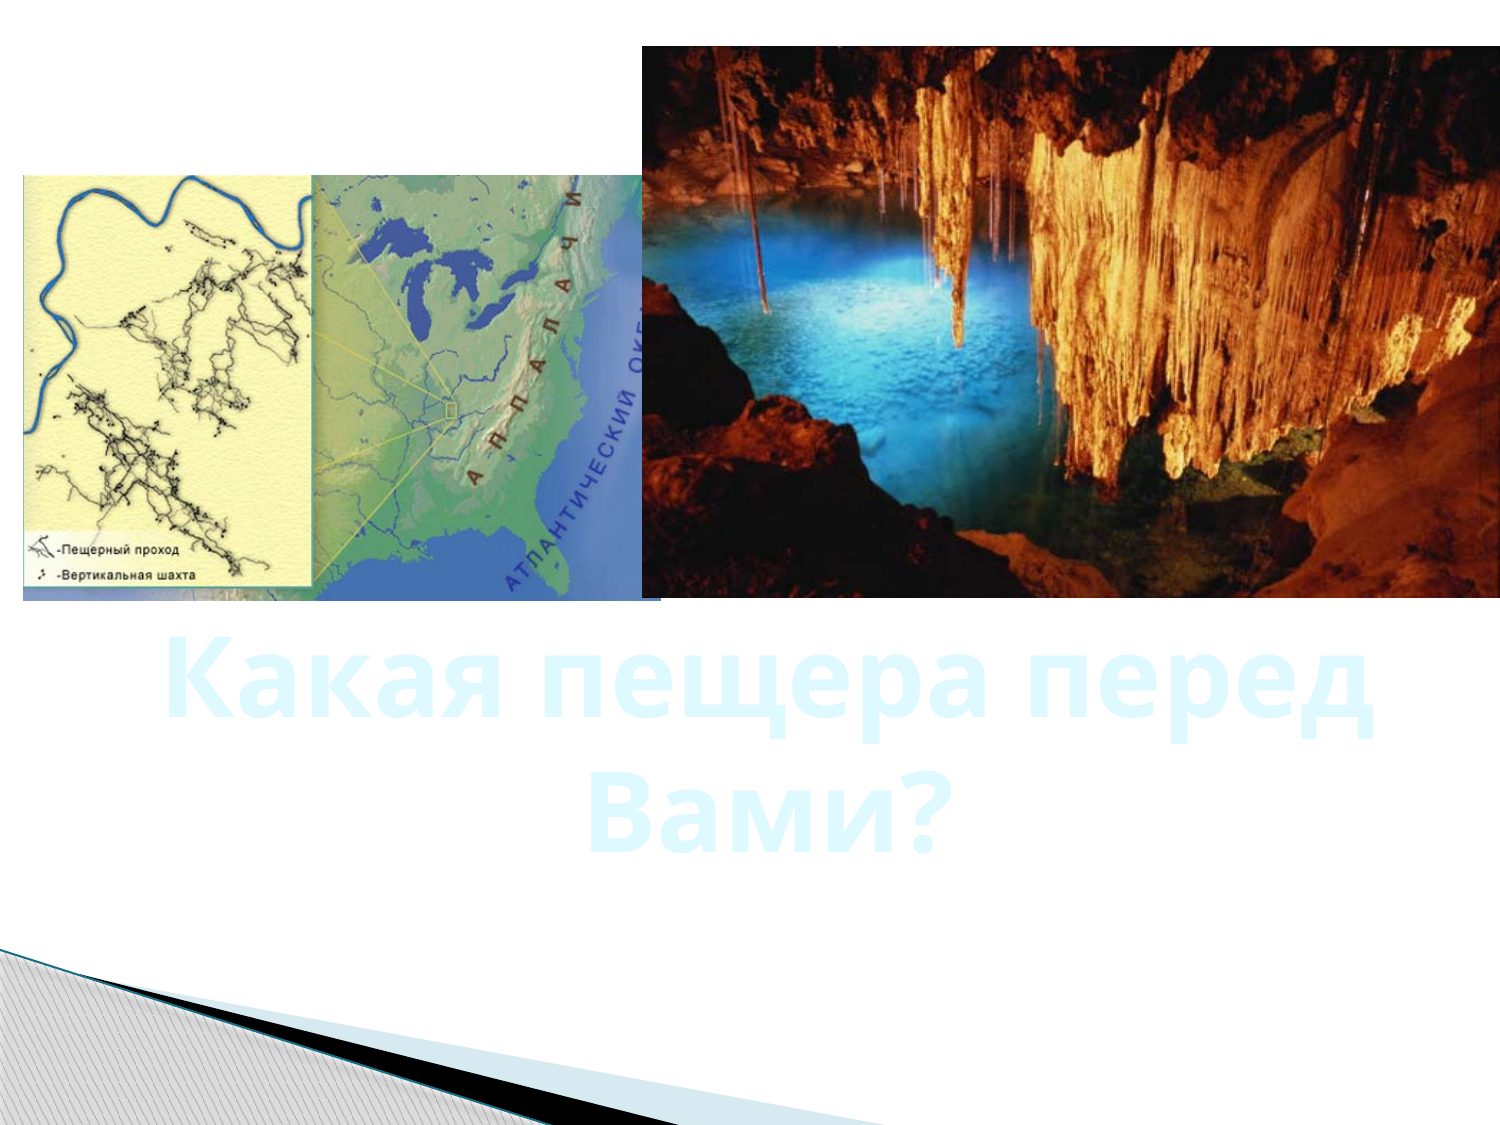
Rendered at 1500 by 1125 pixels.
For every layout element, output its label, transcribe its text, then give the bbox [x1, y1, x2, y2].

picture [23, 46, 1500, 601]
text_box Какая пещера перед Вами? [35, 608, 1500, 883]
